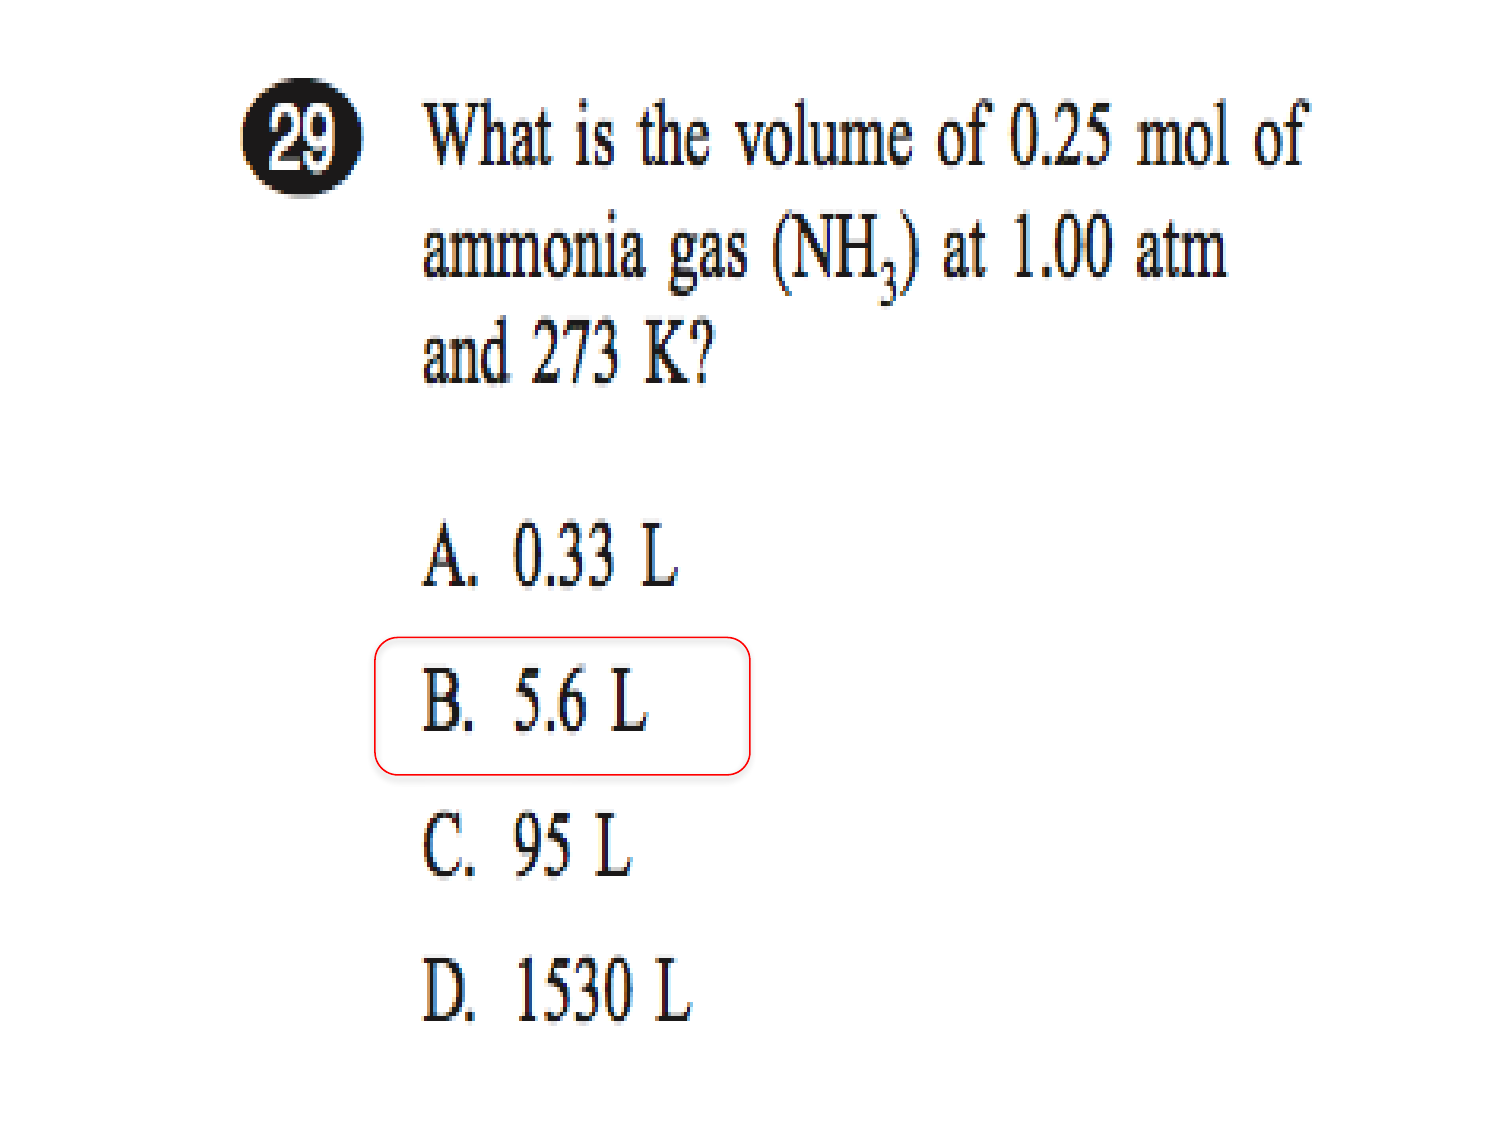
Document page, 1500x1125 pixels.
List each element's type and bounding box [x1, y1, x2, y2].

picture [212, 74, 1363, 1076]
